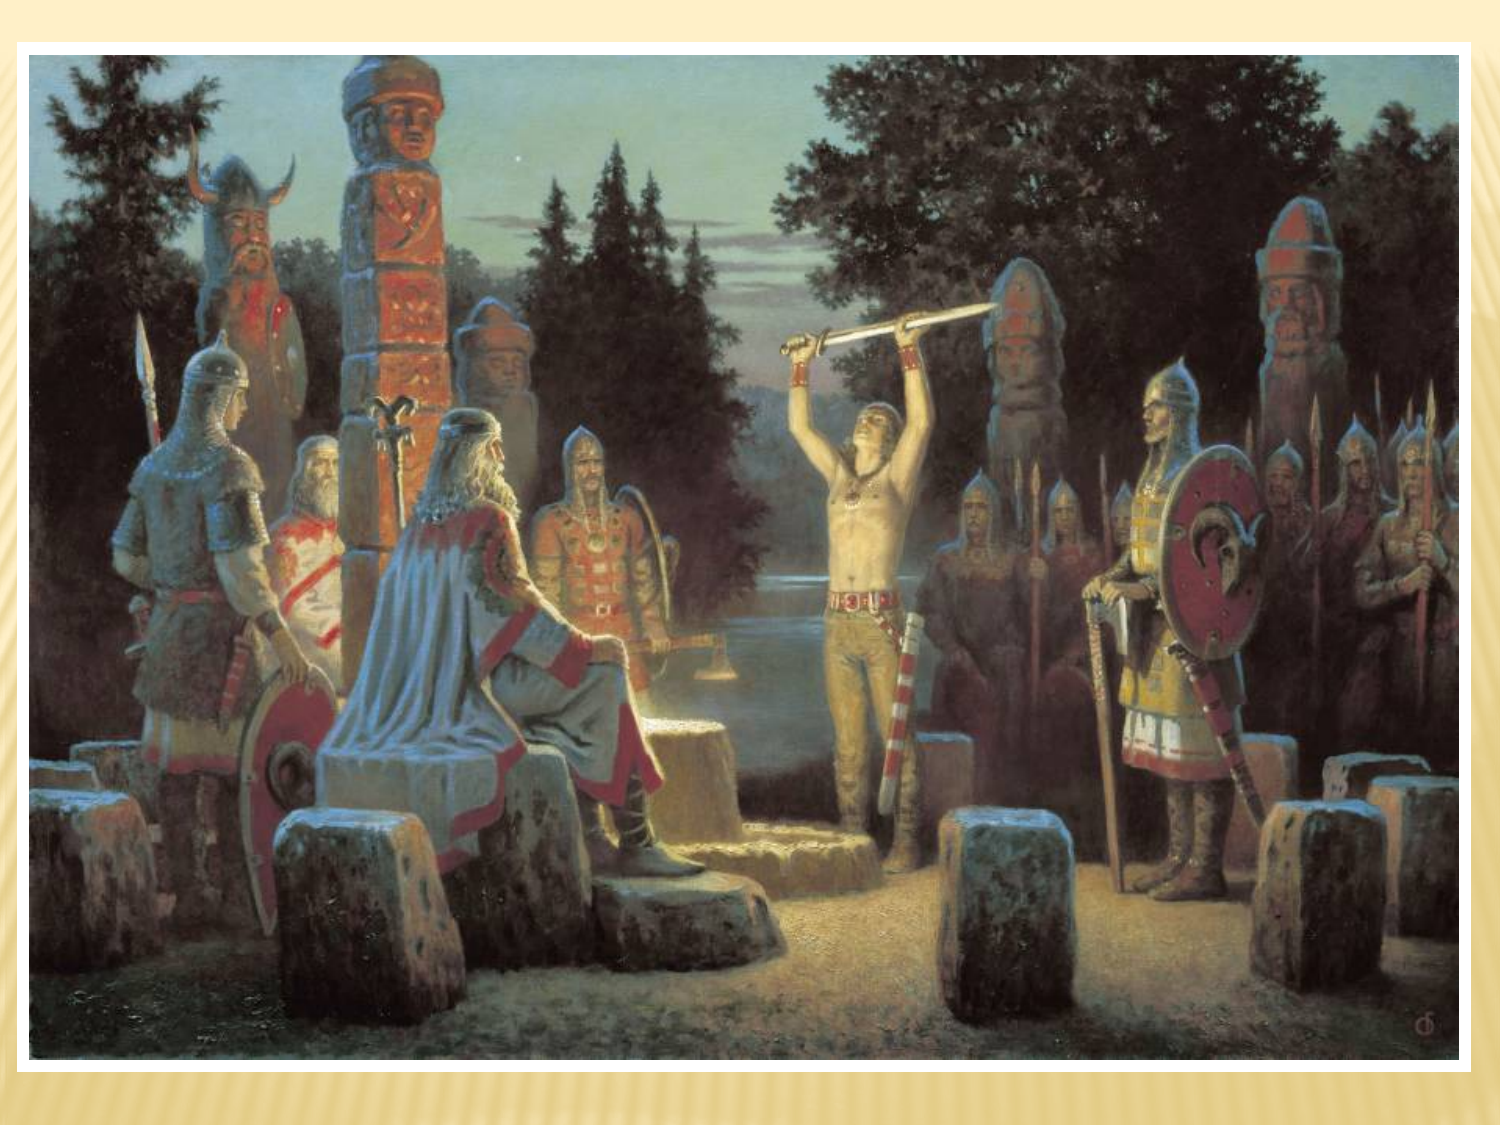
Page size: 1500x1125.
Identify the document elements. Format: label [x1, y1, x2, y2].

picture [29, 54, 1460, 1061]
